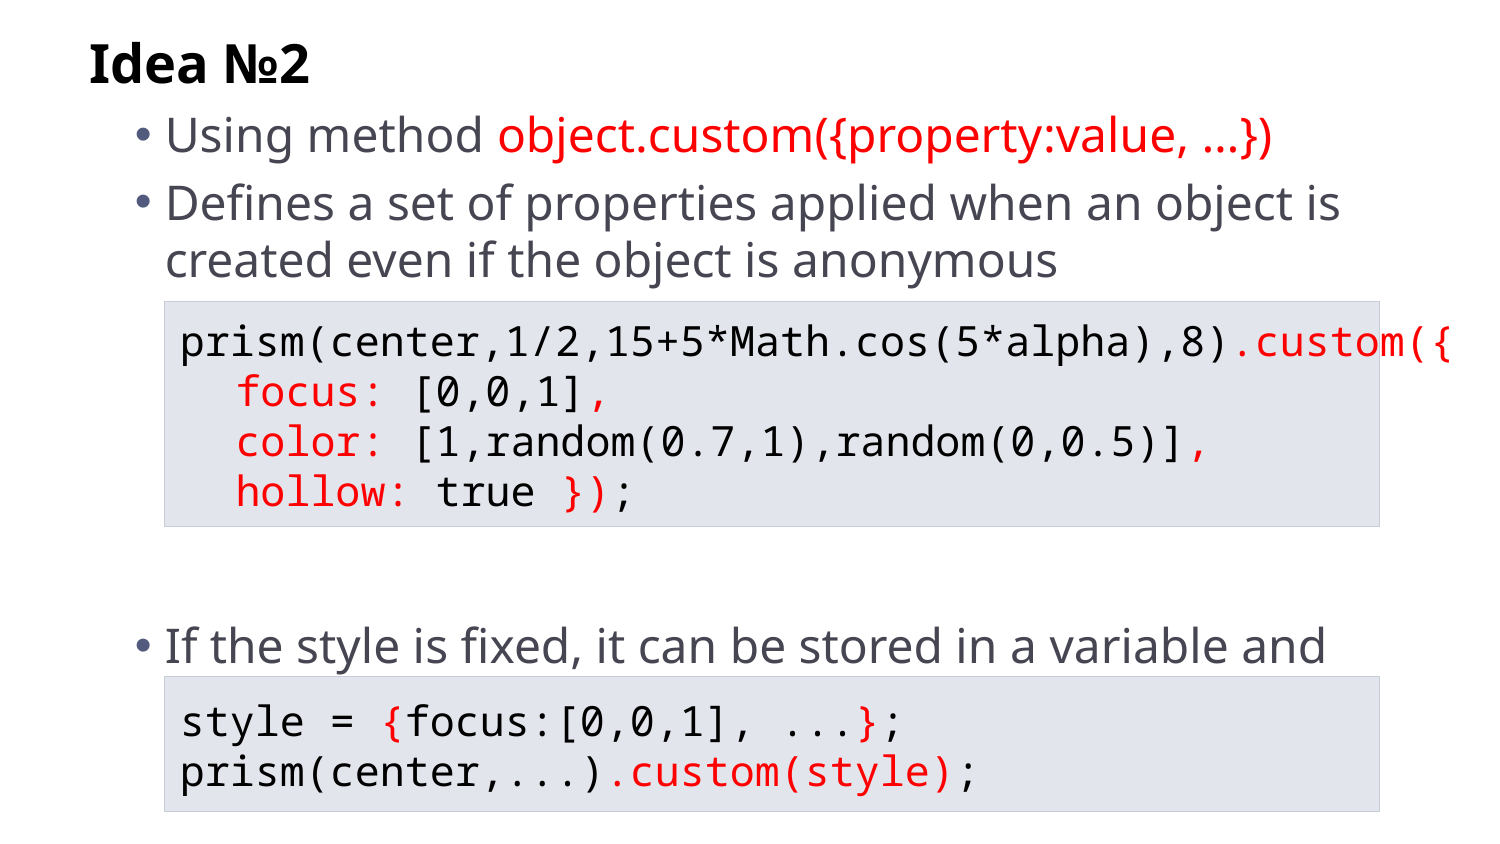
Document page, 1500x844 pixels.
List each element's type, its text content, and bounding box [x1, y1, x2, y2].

text_box prism(center,1/2,15+5*Math.cos(5*alpha),8).custom({ focus: [0,0,1], color: [1,random(0.7,1),random(0,0.5)], hollow: true }); [164, 301, 1380, 527]
text_box style = {focus:[0,0,1], ...}; prism(center,...).custom(style); [164, 676, 1380, 812]
list Idea №2 Using method object.custom({property:value, …}) Defines a set of properties applied when an object is created even if the object is anonymous If the style is fixed, it can be stored in a variable and reuse as many times as it is needed [75, 21, 1475, 835]
